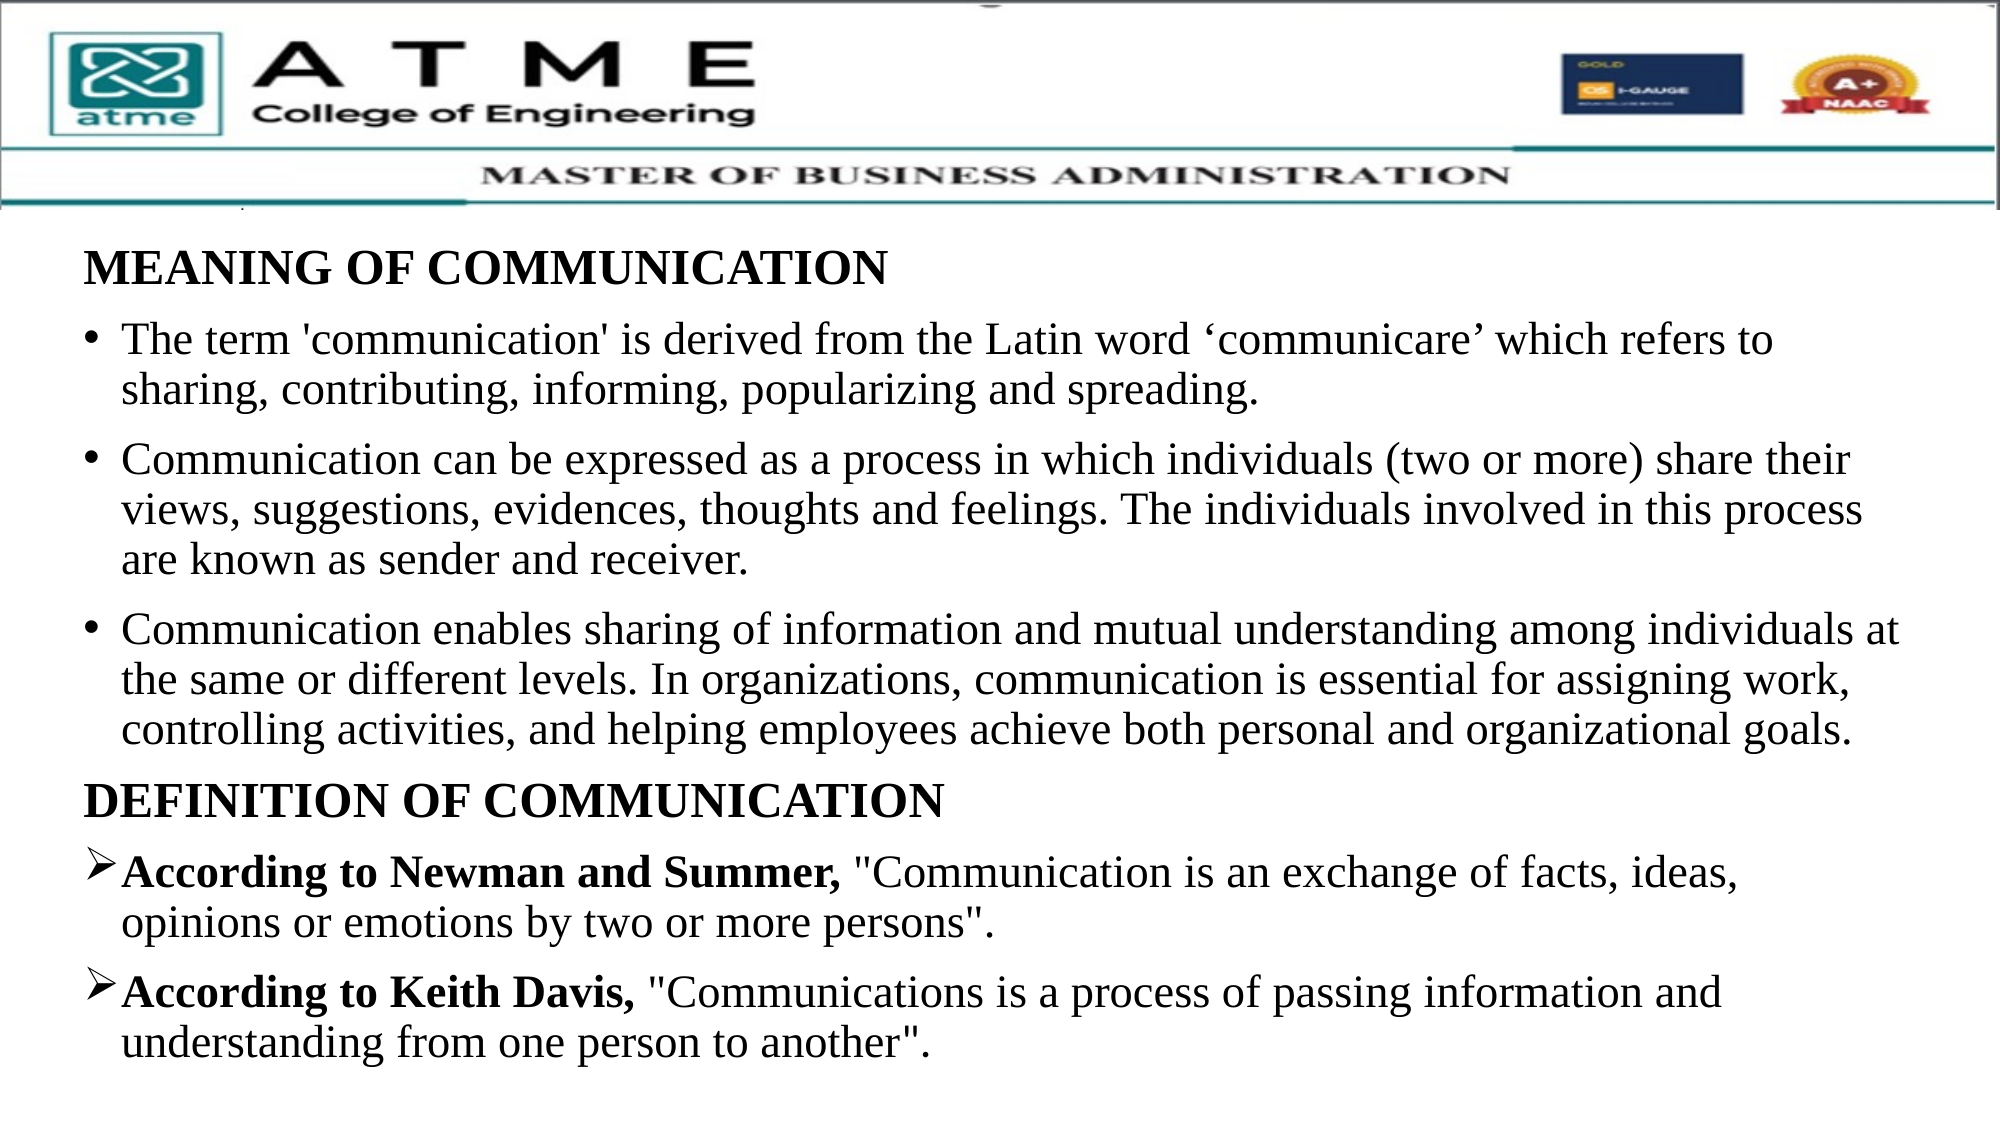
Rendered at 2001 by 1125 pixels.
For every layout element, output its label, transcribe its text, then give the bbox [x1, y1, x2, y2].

list MEANING OF COMMUNICATION The term 'communication' is derived from the Latin word ‘communicare’ which refers to sharing, contributing, informing, popularizing and spreading. Communication can be expressed as a process in which individuals (two or more) share their views, suggestions, evidences, thoughts and feelings. The individuals involved in this process are known as sender and receiver. Communication enables sharing of information and mutual understanding among individuals at the same or different levels. In organizations, communication is essential for assigning work, controlling activities, and helping employees achieve both personal and organizational goals. DEFINITION OF COMMUNICATION According to Newman and Summer, "Communication is an exchange of facts, ideas, opinions or emotions by two or more persons". According to Keith Davis, "Communications is a process of passing information and understanding from one person to another". [68, 233, 1925, 1094]
picture [0, 0, 2000, 210]
